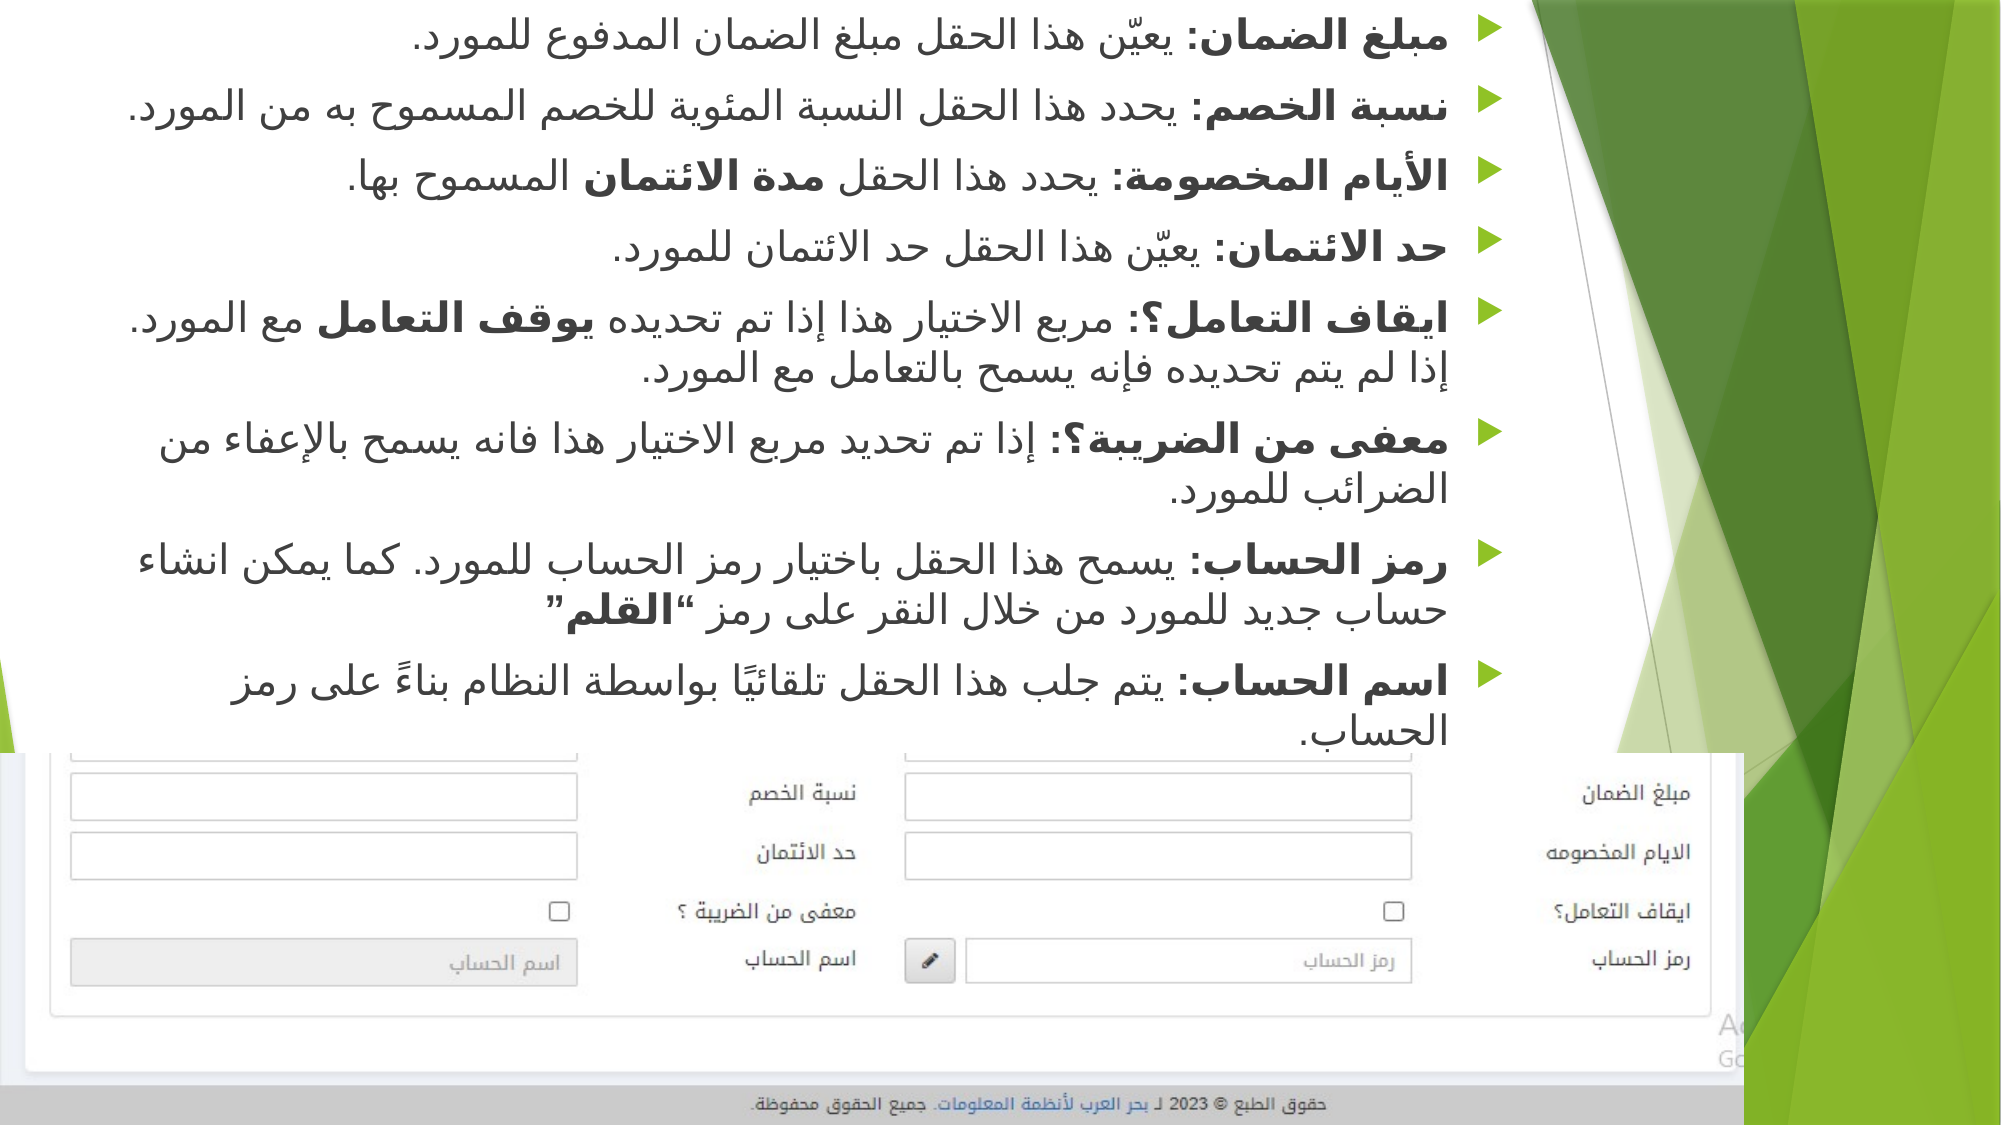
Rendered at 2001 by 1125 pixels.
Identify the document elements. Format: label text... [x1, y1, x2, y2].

picture [0, 753, 1744, 1125]
list مبلغ الضمان: يعيّن هذا الحقل مبلغ الضمان المدفوع للمورد. نسبة الخصم: يحدد هذا الحقل النسبة المئوية للخصم المسموح به من المورد. الأيام المخصومة: يحدد هذا الحقل مدة الائتمان المسموح بها. حد الائتمان: يعيّن هذا الحقل حد الائتمان للمورد. ايقاف التعامل؟: مربع الاختيار هذا إذا تم تحديده يوقف التعامل مع المورد. إذا لم يتم تحديده فإنه يسمح بالتعامل مع المورد. معفى من الضريبة؟: إذا تم تحديد مربع الاختيار هذا فانه يسمح بالإعفاء من الضرائب للمورد. رمز الحساب: يسمح هذا الحقل باختيار رمز الحساب للمورد. كما يمكن انشاء حساب جديد للمورد من خلال النقر على رمز “القلم” اسم الحساب: يتم جلب هذا الحقل تلقائيًا بواسطة النظام بناءً على رمز الحساب. انقر فوق الزر “حفظ” في الجزء العلوي من الصفحة لحفظ معلومات المورد. [111, 0, 1522, 751]
